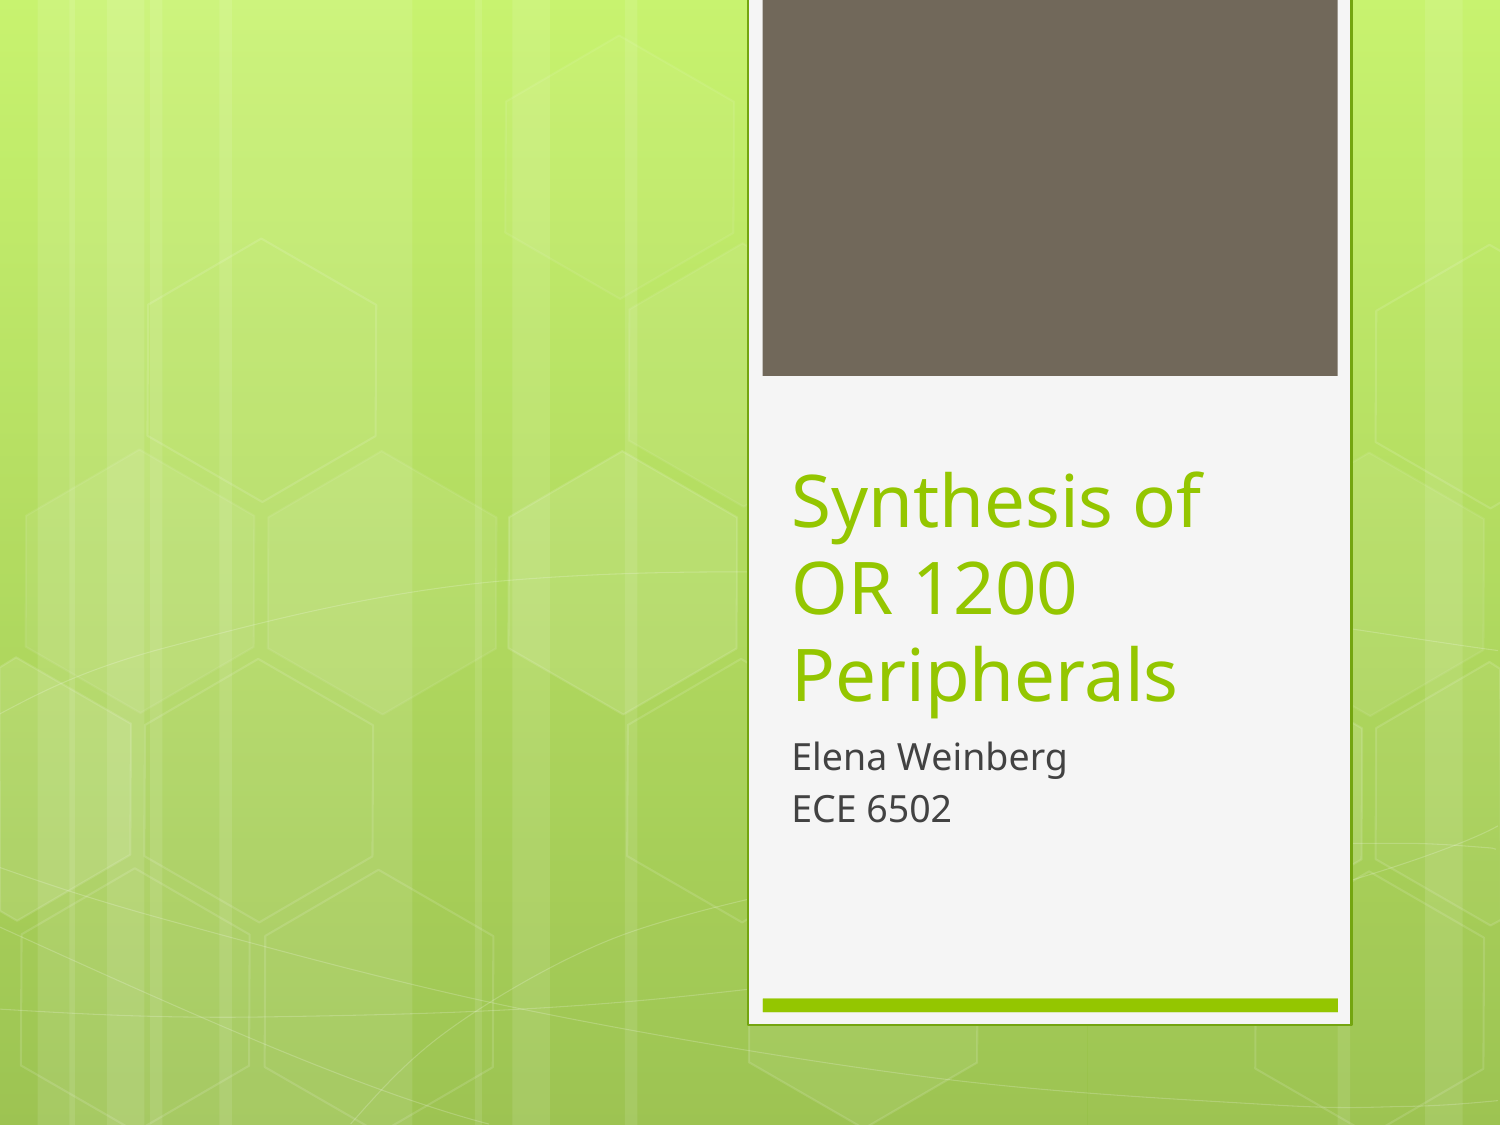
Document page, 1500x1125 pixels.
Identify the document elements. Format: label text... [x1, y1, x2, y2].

subtitle Elena Weinberg ECE 6502 [776, 725, 1320, 933]
title Synthesis of OR 1200 Peripherals [776, 444, 1320, 724]
